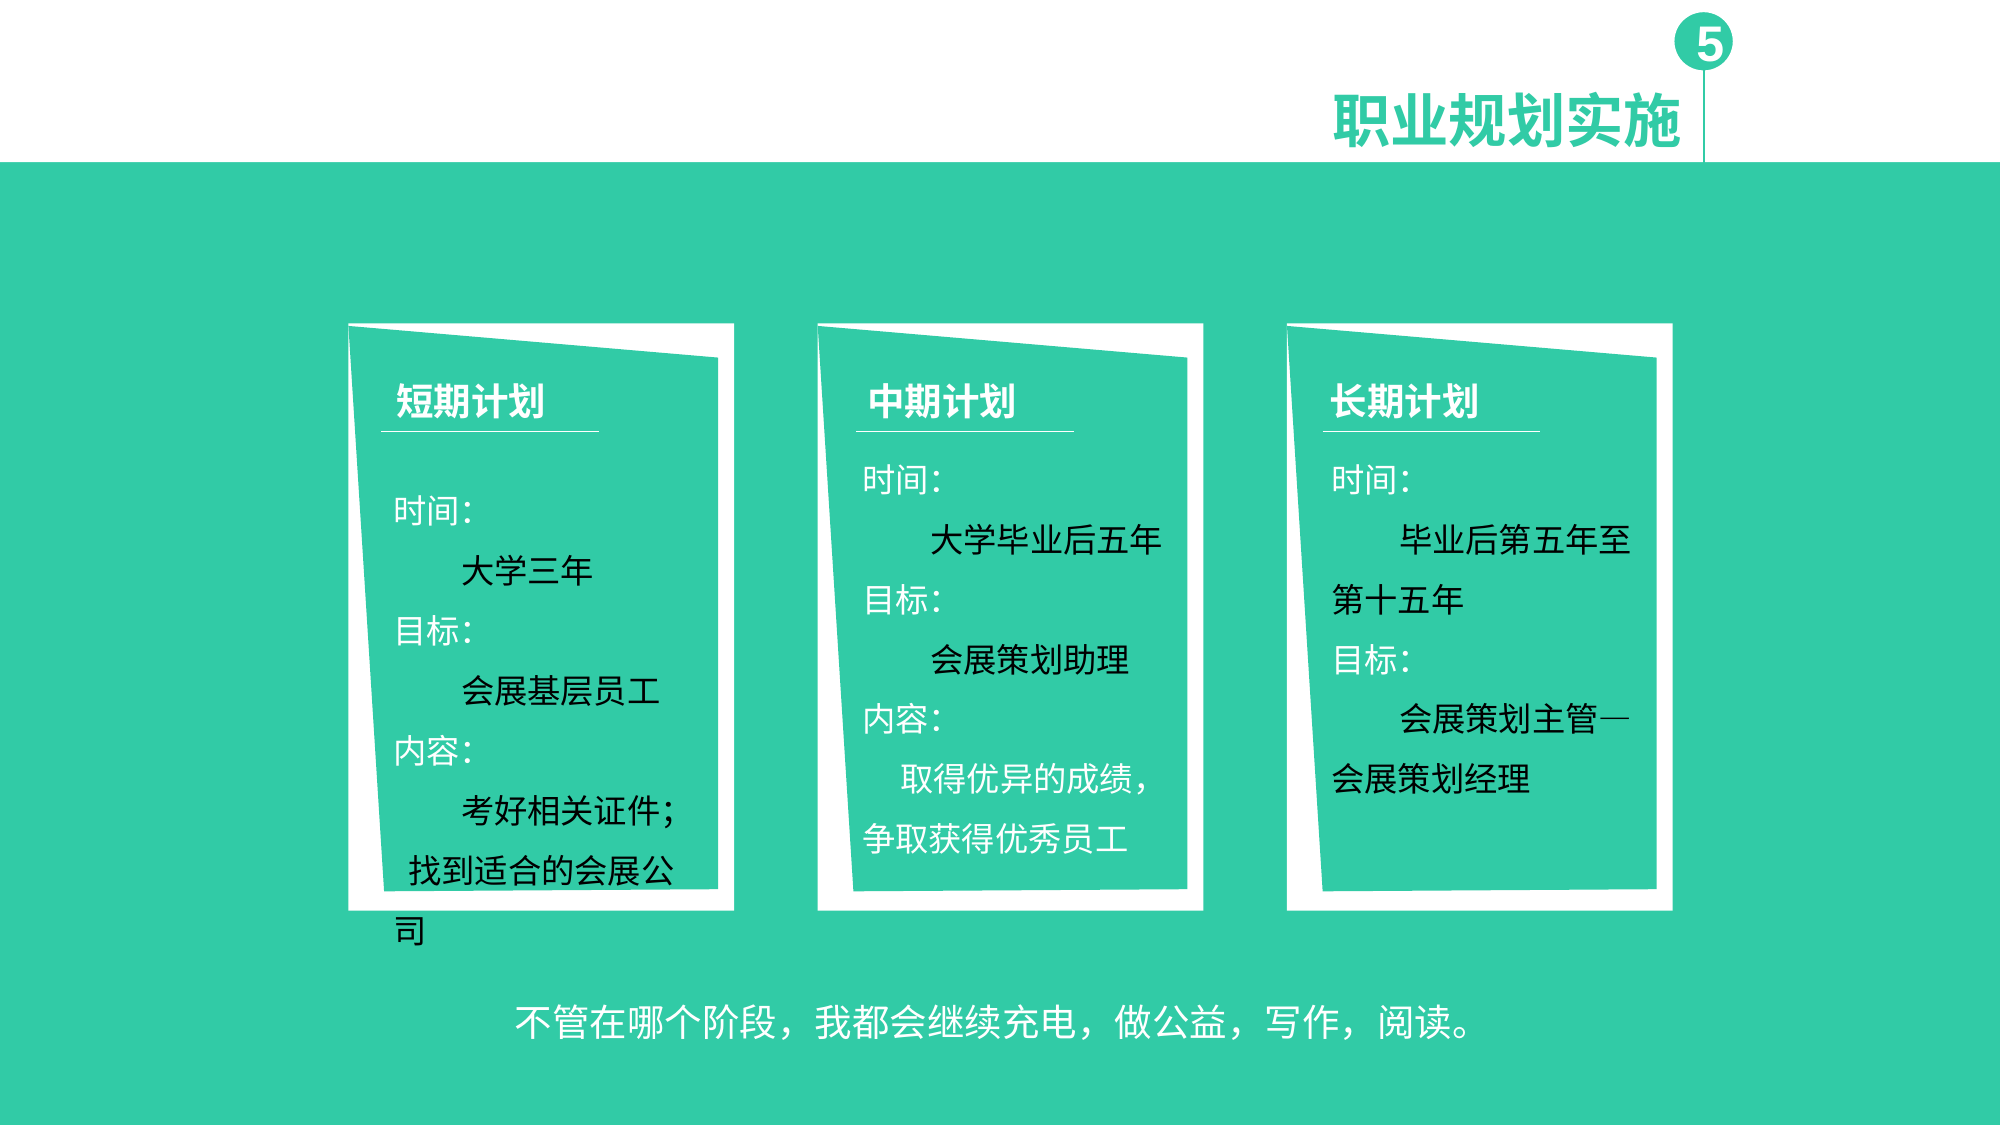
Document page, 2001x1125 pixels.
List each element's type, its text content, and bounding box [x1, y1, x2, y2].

text_box 职业规划实施 [1310, 76, 1672, 162]
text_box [1672, 10, 1735, 191]
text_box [348, 323, 735, 964]
text_box 不管在哪个阶段，我都会继续充电，做公益，写作，阅读。 [486, 991, 1518, 1052]
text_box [817, 323, 1204, 932]
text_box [1286, 323, 1673, 911]
text_box [0, 0, 2000, 163]
